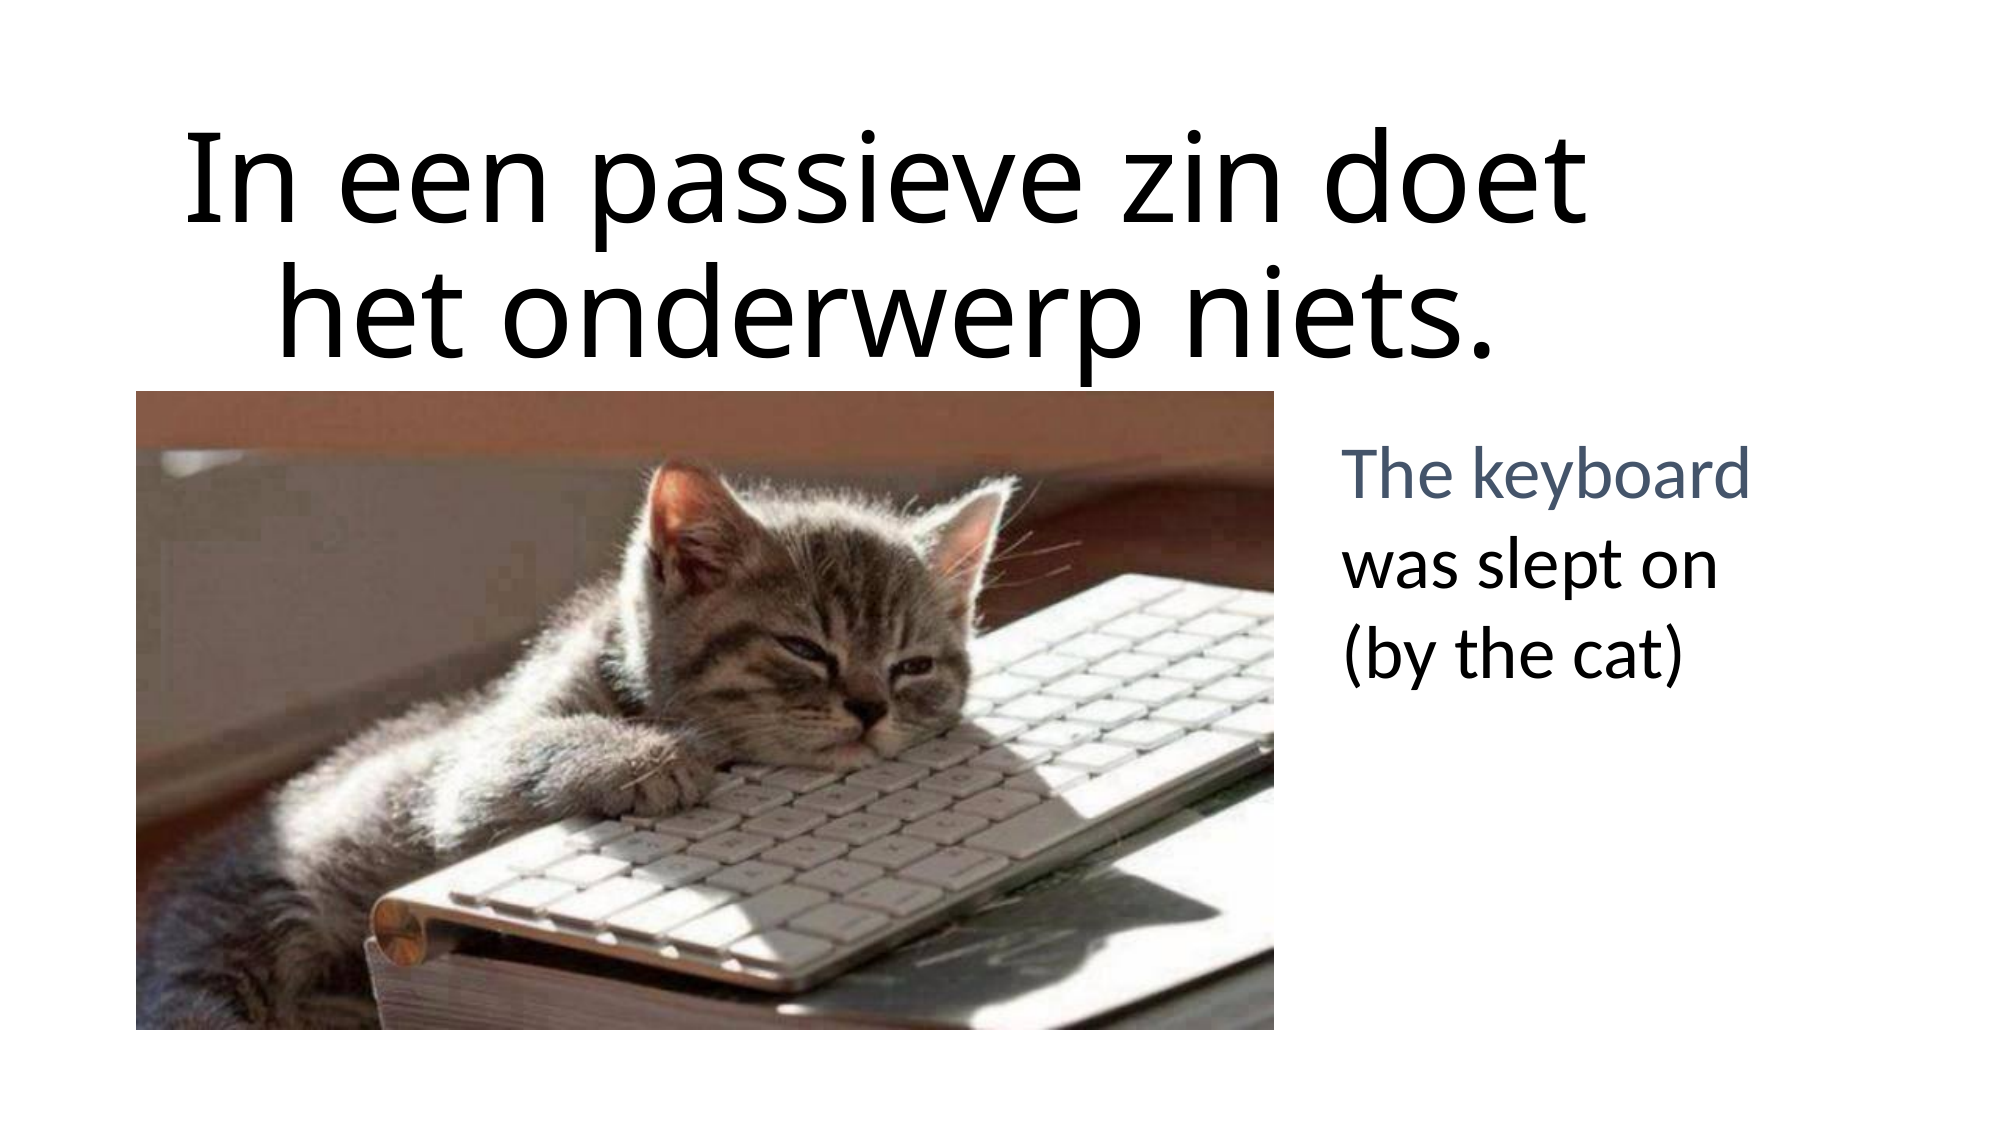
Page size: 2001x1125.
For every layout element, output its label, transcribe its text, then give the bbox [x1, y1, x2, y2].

picture [136, 391, 1274, 1030]
title In een passieve zin doet het onderwerp niets. [136, 0, 1637, 392]
text_box The keyboard was slept on (by the cat) [1326, 416, 1819, 701]
